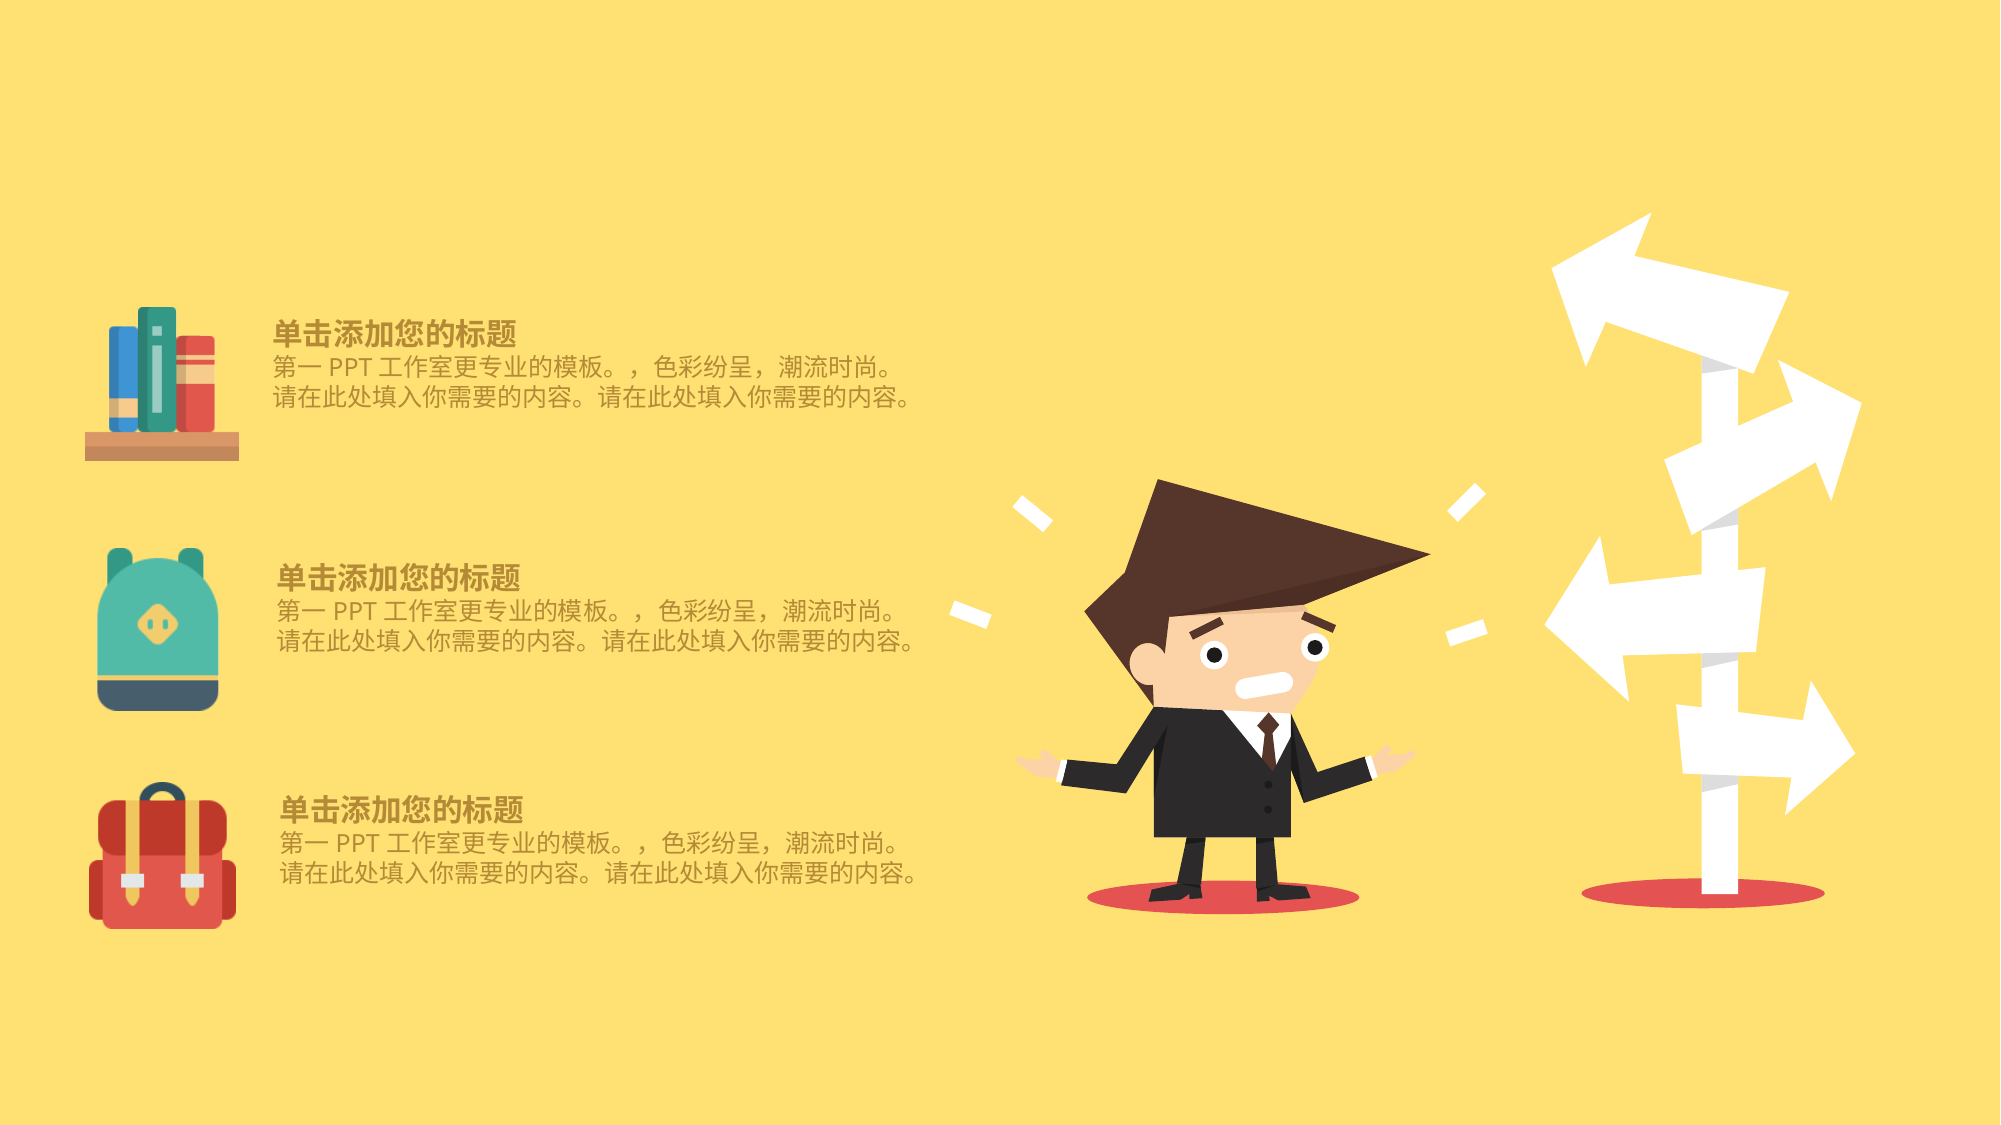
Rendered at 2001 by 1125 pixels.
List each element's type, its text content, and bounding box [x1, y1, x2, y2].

text_box 单击添加您的标题 第一PPT工作室更专业的模板。，色彩纷呈，潮流时尚。请在此处填入你需要的内容。请在此处填入你需要的内容。 [262, 551, 943, 693]
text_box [949, 478, 1489, 915]
picture [85, 307, 240, 461]
text_box 单击添加您的标题 第一PPT工作室更专业的模板。，色彩纷呈，潮流时尚。请在此处填入你需要的内容。请在此处填入你需要的内容。 [257, 307, 942, 449]
text_box 单击添加您的标题 第一PPT工作室更专业的模板。，色彩纷呈，潮流时尚。请在此处填入你需要的内容。请在此处填入你需要的内容。 [264, 784, 950, 926]
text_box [1544, 212, 1862, 909]
picture [76, 548, 240, 711]
picture [89, 782, 236, 929]
